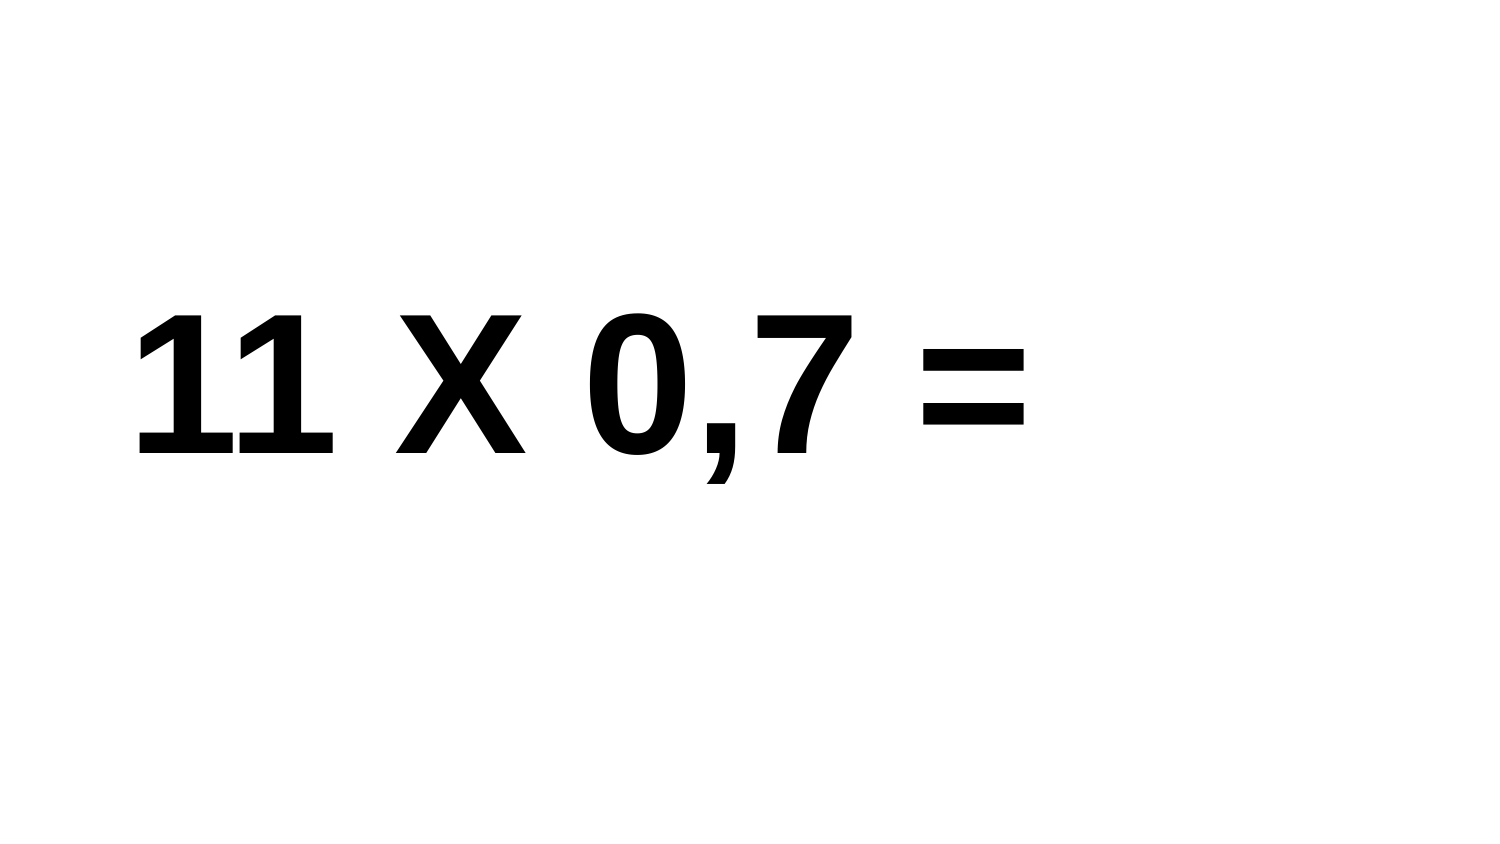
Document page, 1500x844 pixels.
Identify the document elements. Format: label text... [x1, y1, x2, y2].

text_box 11 X 0,7 = [112, 318, 1388, 509]
